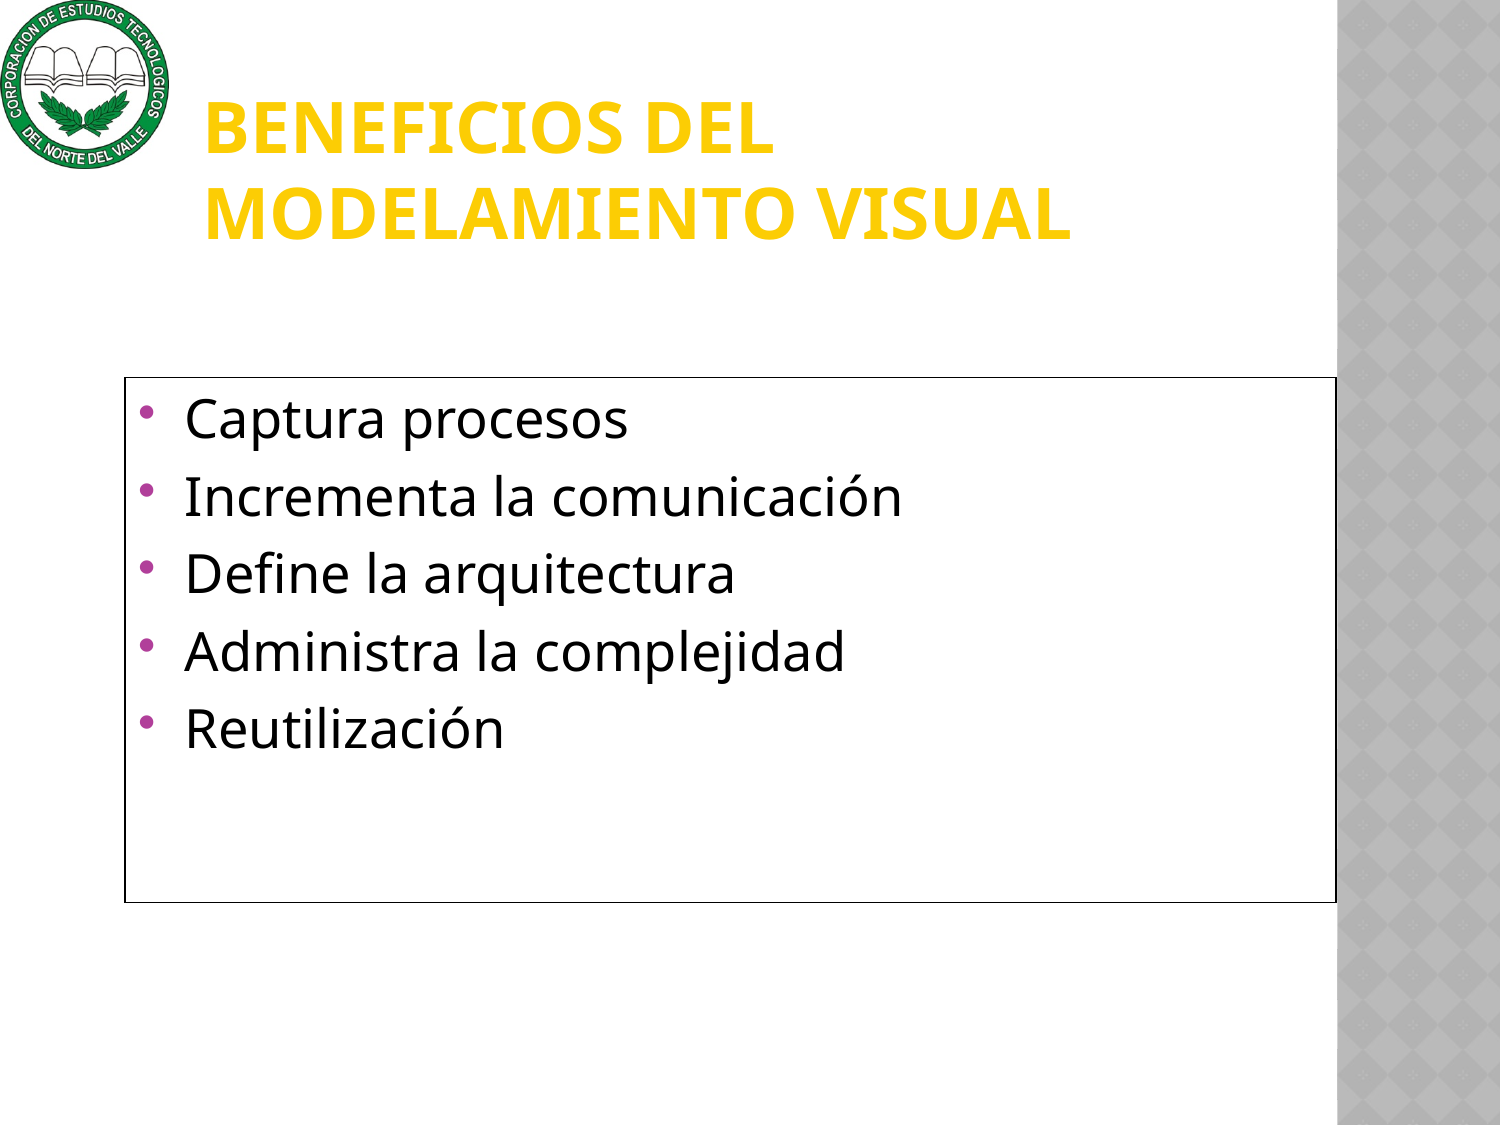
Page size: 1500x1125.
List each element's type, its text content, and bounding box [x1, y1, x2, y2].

title Beneficios del Modelamiento Visual [187, 75, 1338, 263]
picture [0, 0, 169, 169]
list Captura procesos Incrementa la comunicación Define la arquitectura Administra la complejidad Reutilización [124, 377, 1337, 903]
